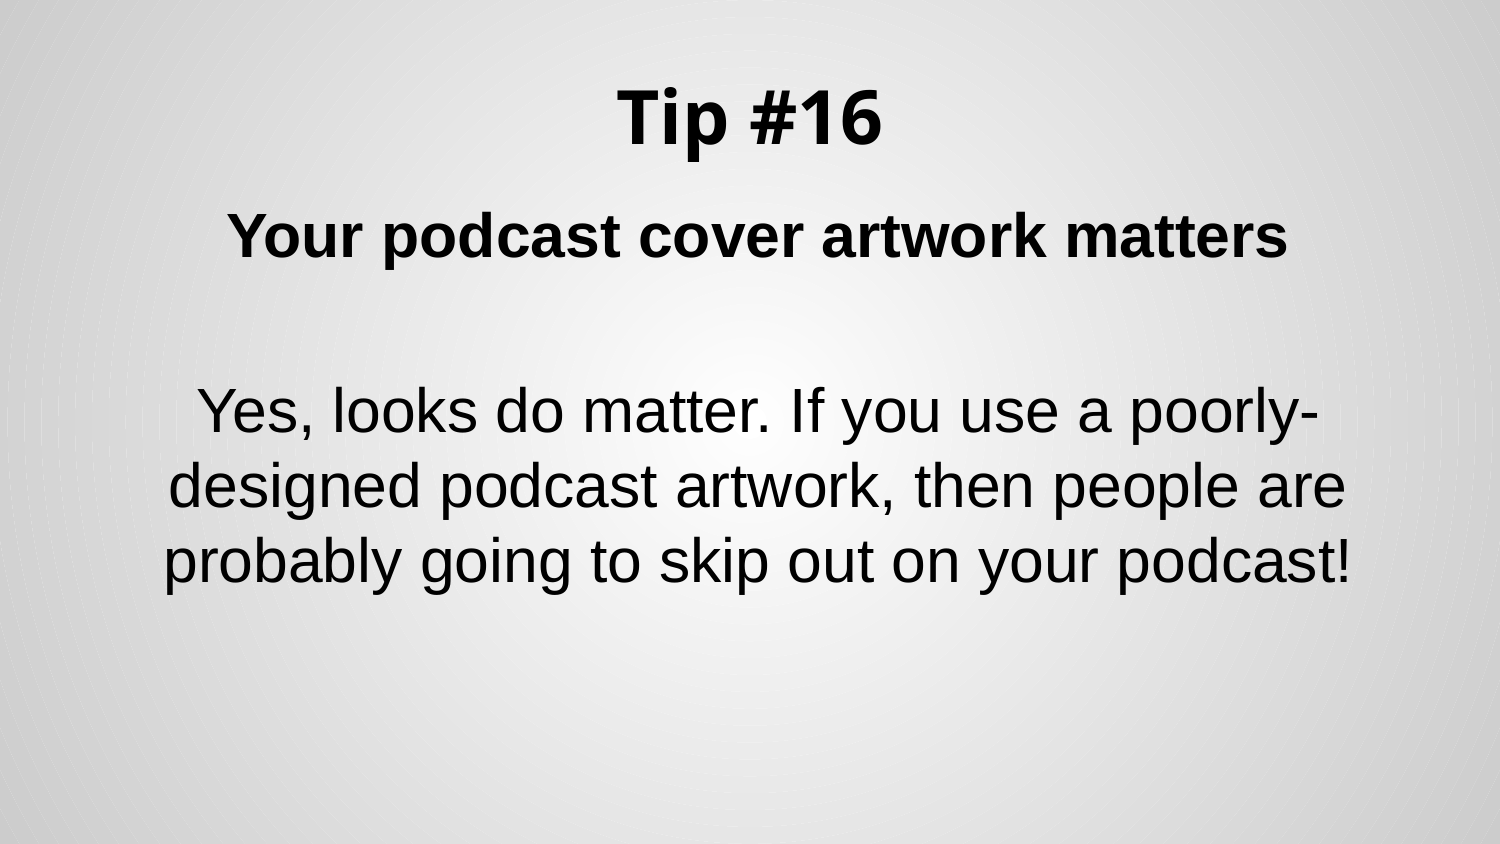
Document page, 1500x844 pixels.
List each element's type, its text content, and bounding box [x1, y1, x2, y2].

title Tip #16 [75, 33, 1425, 175]
list Your podcast cover artwork matters Yes, looks do matter. If you use a poorly-designed podcast artwork, then people are probably going to skip out on your podcast! [83, 92, 1434, 769]
